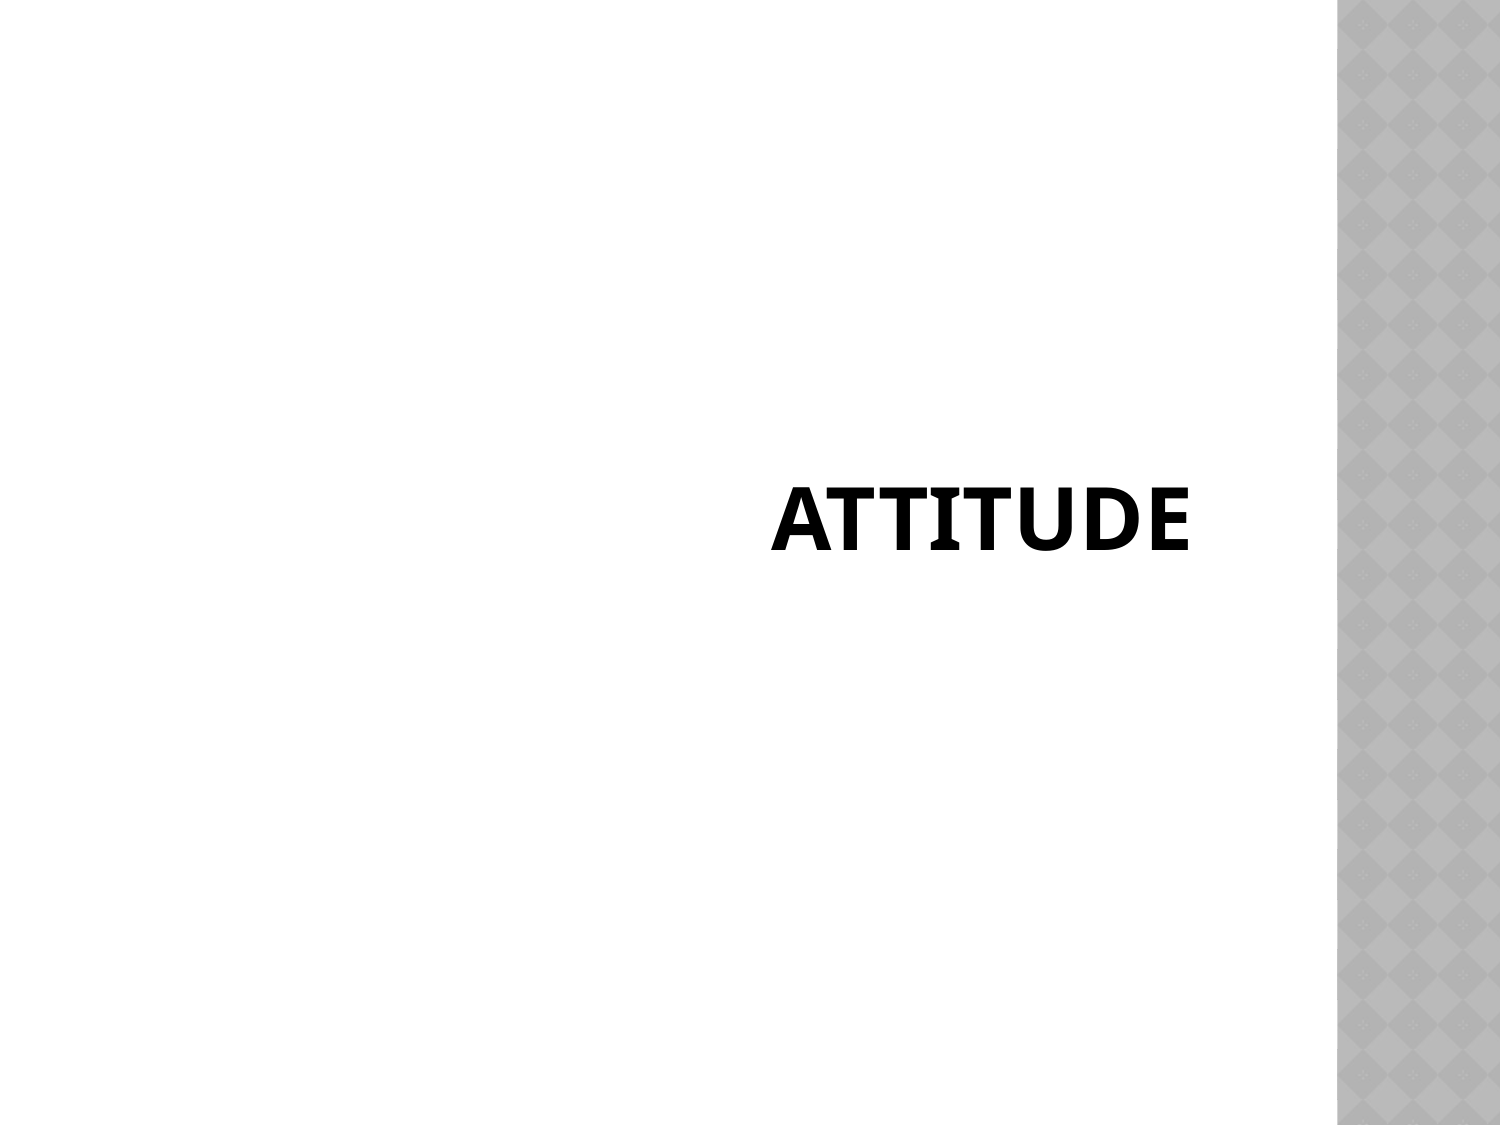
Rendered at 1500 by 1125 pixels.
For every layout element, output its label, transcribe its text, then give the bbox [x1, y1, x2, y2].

title ATTITUDE [174, 462, 1202, 687]
